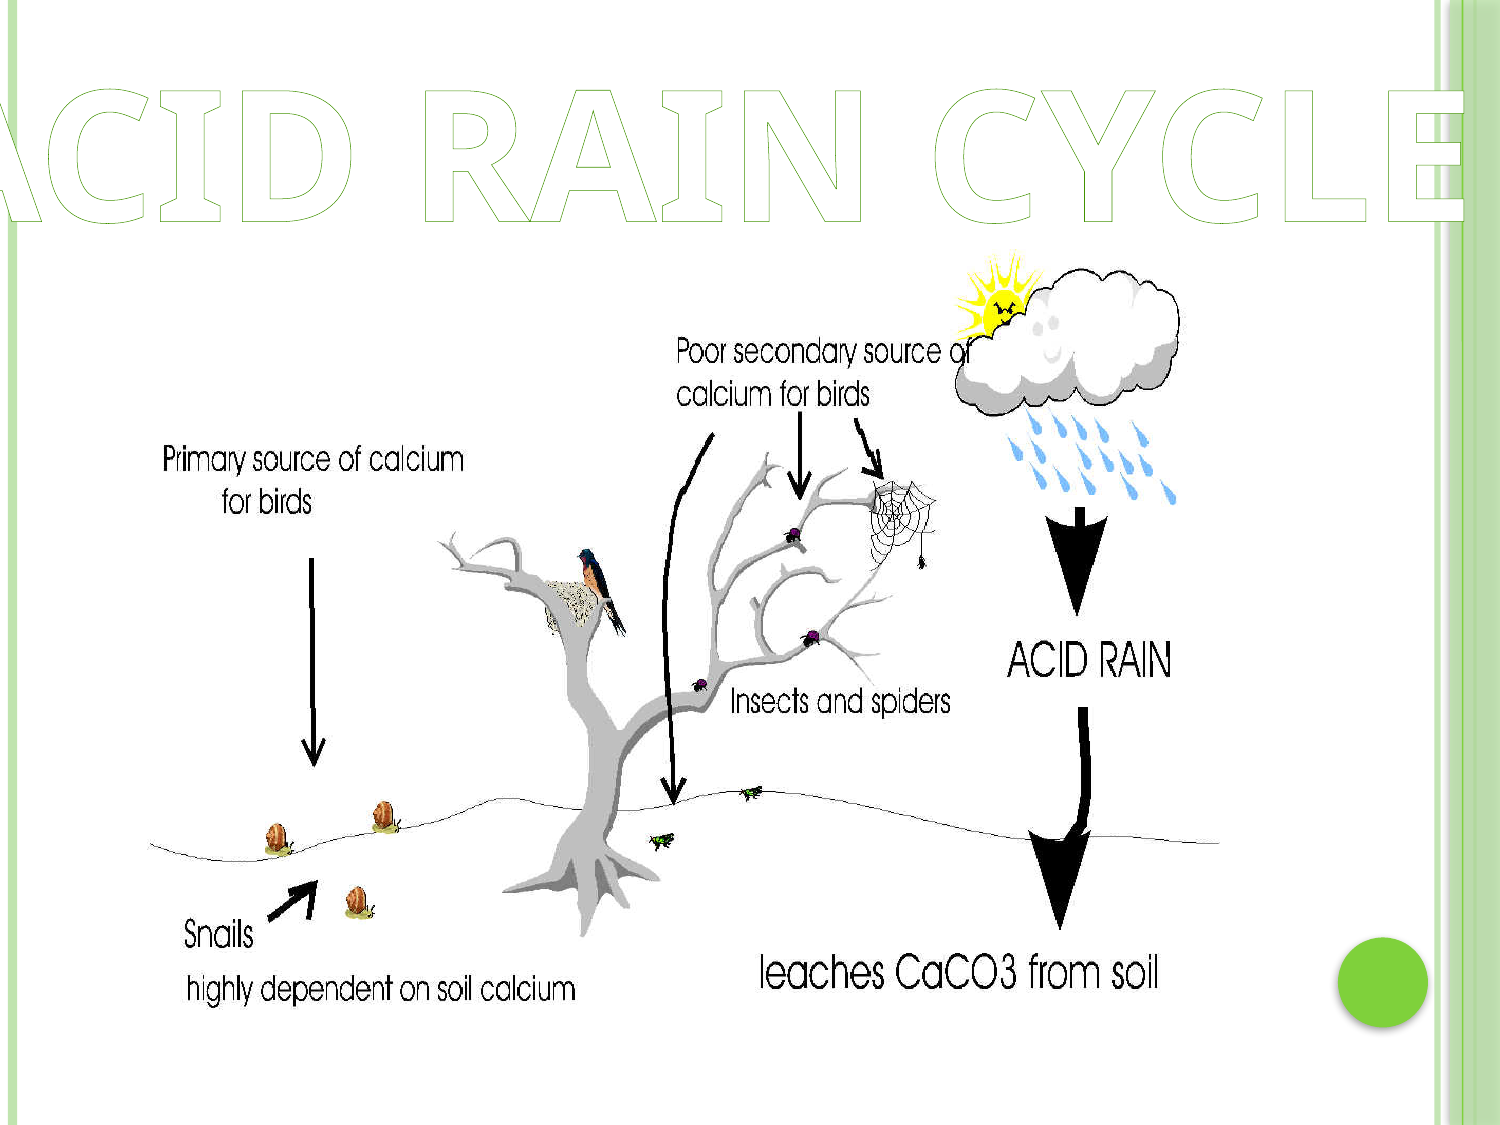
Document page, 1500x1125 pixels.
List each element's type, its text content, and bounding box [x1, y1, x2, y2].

picture [146, 243, 1223, 1012]
text_box ACID RAIN CYCLE [0, 30, 1490, 266]
